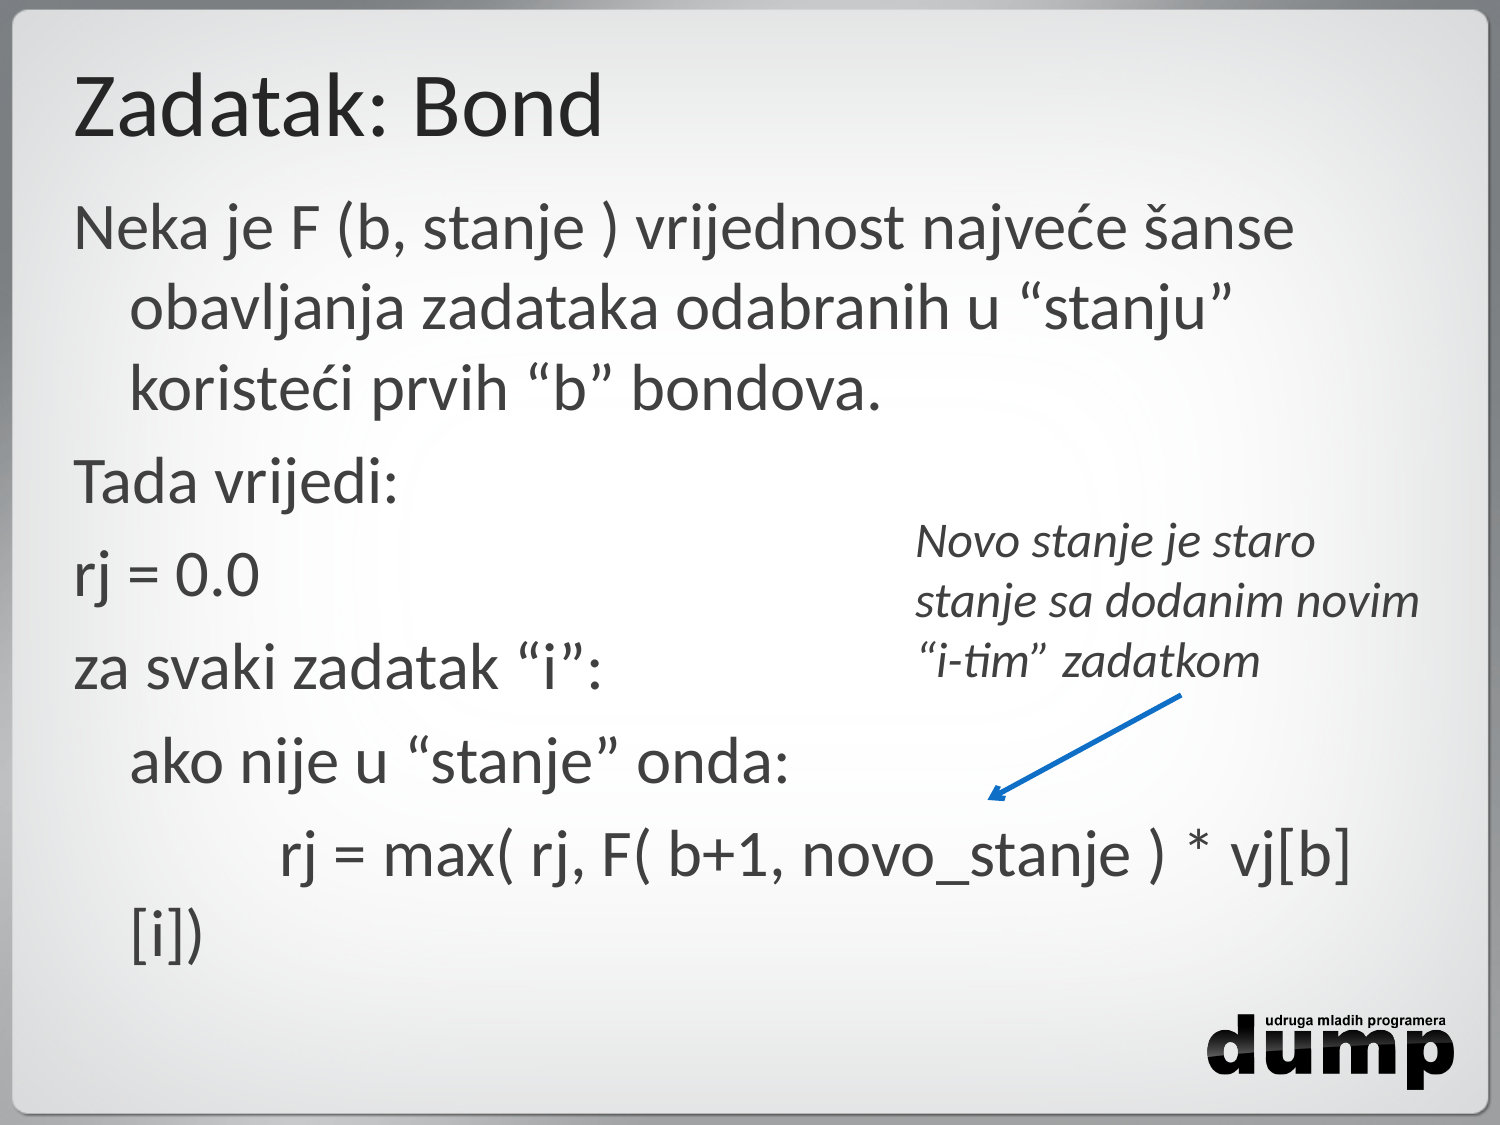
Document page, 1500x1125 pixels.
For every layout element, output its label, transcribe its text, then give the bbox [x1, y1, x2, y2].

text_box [1032, 651, 1137, 846]
picture [0, 0, 1500, 1125]
list Neka je F (b, stanje ) vrijednost najveće šanse obavljanja zadataka odabranih u “stanju” koristeći prvih “b” bondova. Tada vrijedi: rj = 0.0 za svaki zadatak “i”: ako nije u “stanje” onda: rj = max( rj, F( b+1, novo_stanje ) * vj[b][i]) [58, 175, 1426, 986]
text_box Novo stanje je staro stanje sa dodanim novim “i-tim” zadatkom [900, 499, 1463, 695]
title Zadatak: Bond [58, 23, 1425, 175]
